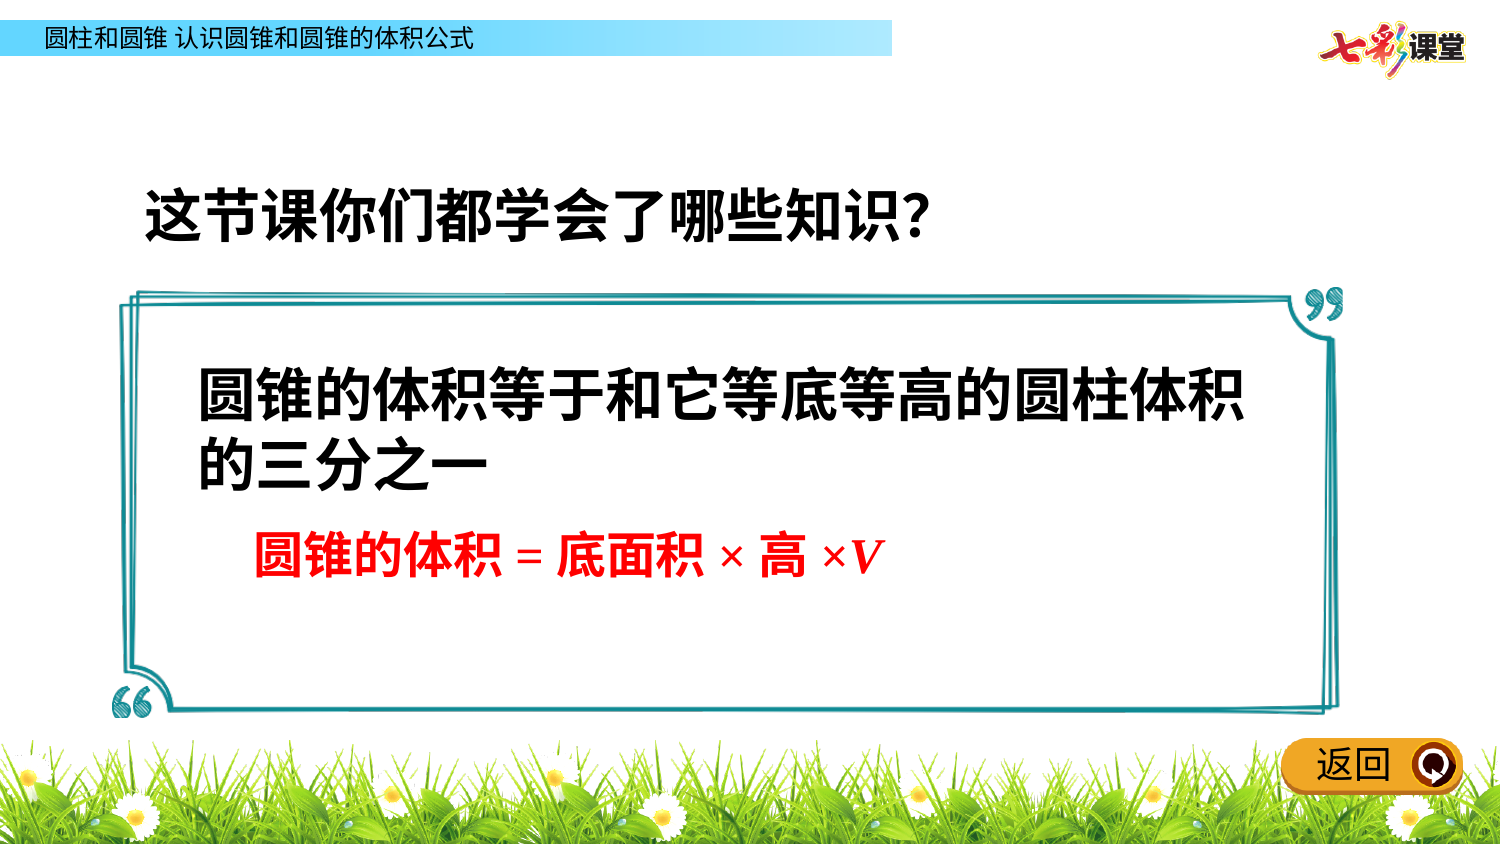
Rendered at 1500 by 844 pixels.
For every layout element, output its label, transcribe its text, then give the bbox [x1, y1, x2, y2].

picture [1316, 20, 1468, 80]
picture [111, 287, 1343, 718]
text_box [1281, 733, 1464, 795]
text_box 这节课你们都学会了哪些知识？ [133, 173, 972, 255]
picture [0, 740, 1500, 844]
